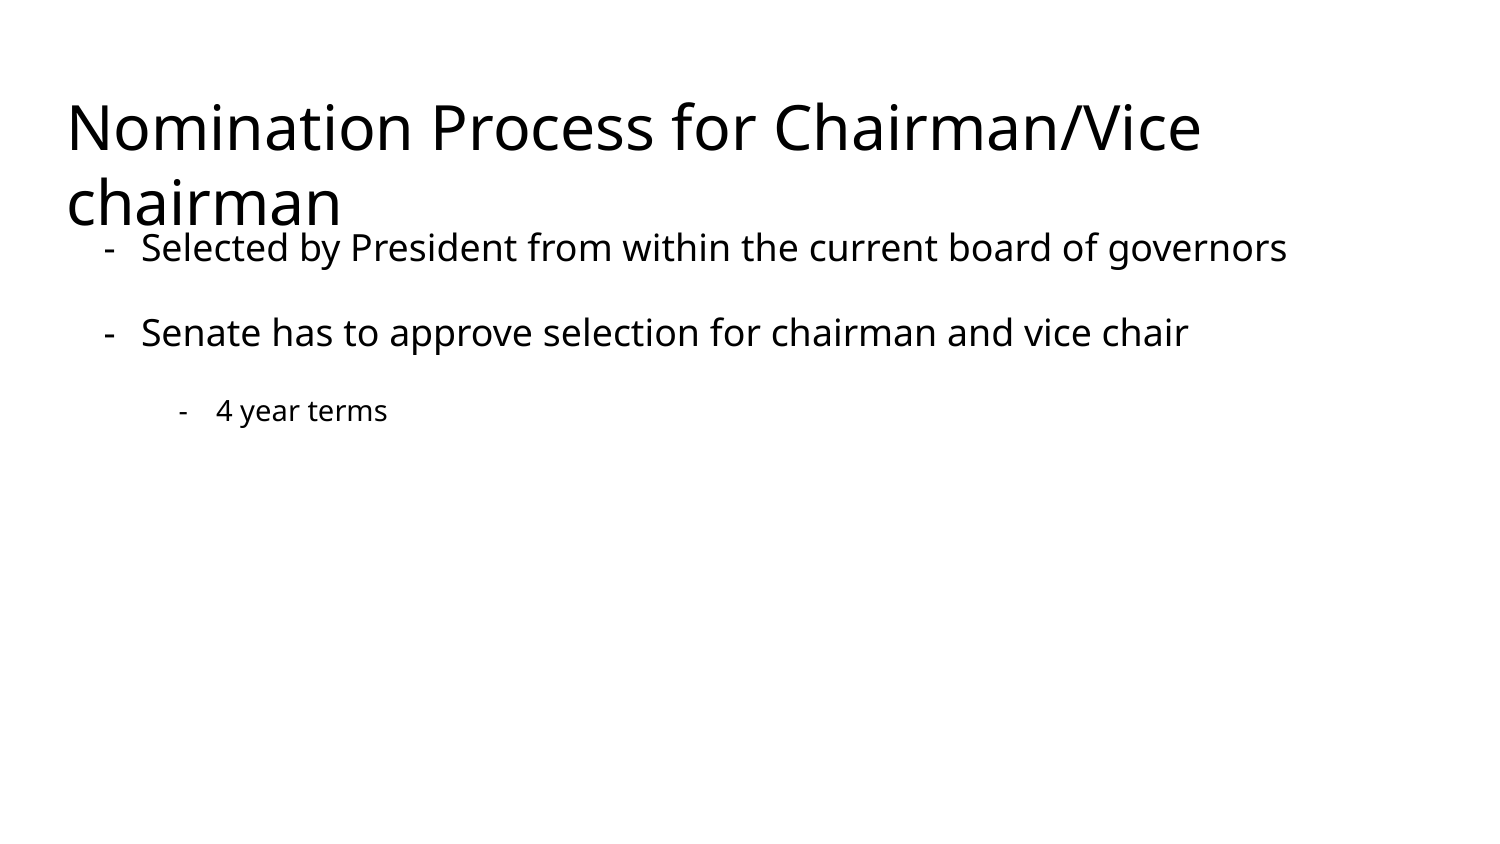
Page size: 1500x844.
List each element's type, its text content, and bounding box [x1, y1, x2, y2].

title Nomination Process for Chairman/Vice chairman [51, 72, 1449, 167]
list Selected by President from within the current board of governors Senate has to approve selection for chairman and vice chair 4 year terms [51, 202, 1449, 750]
